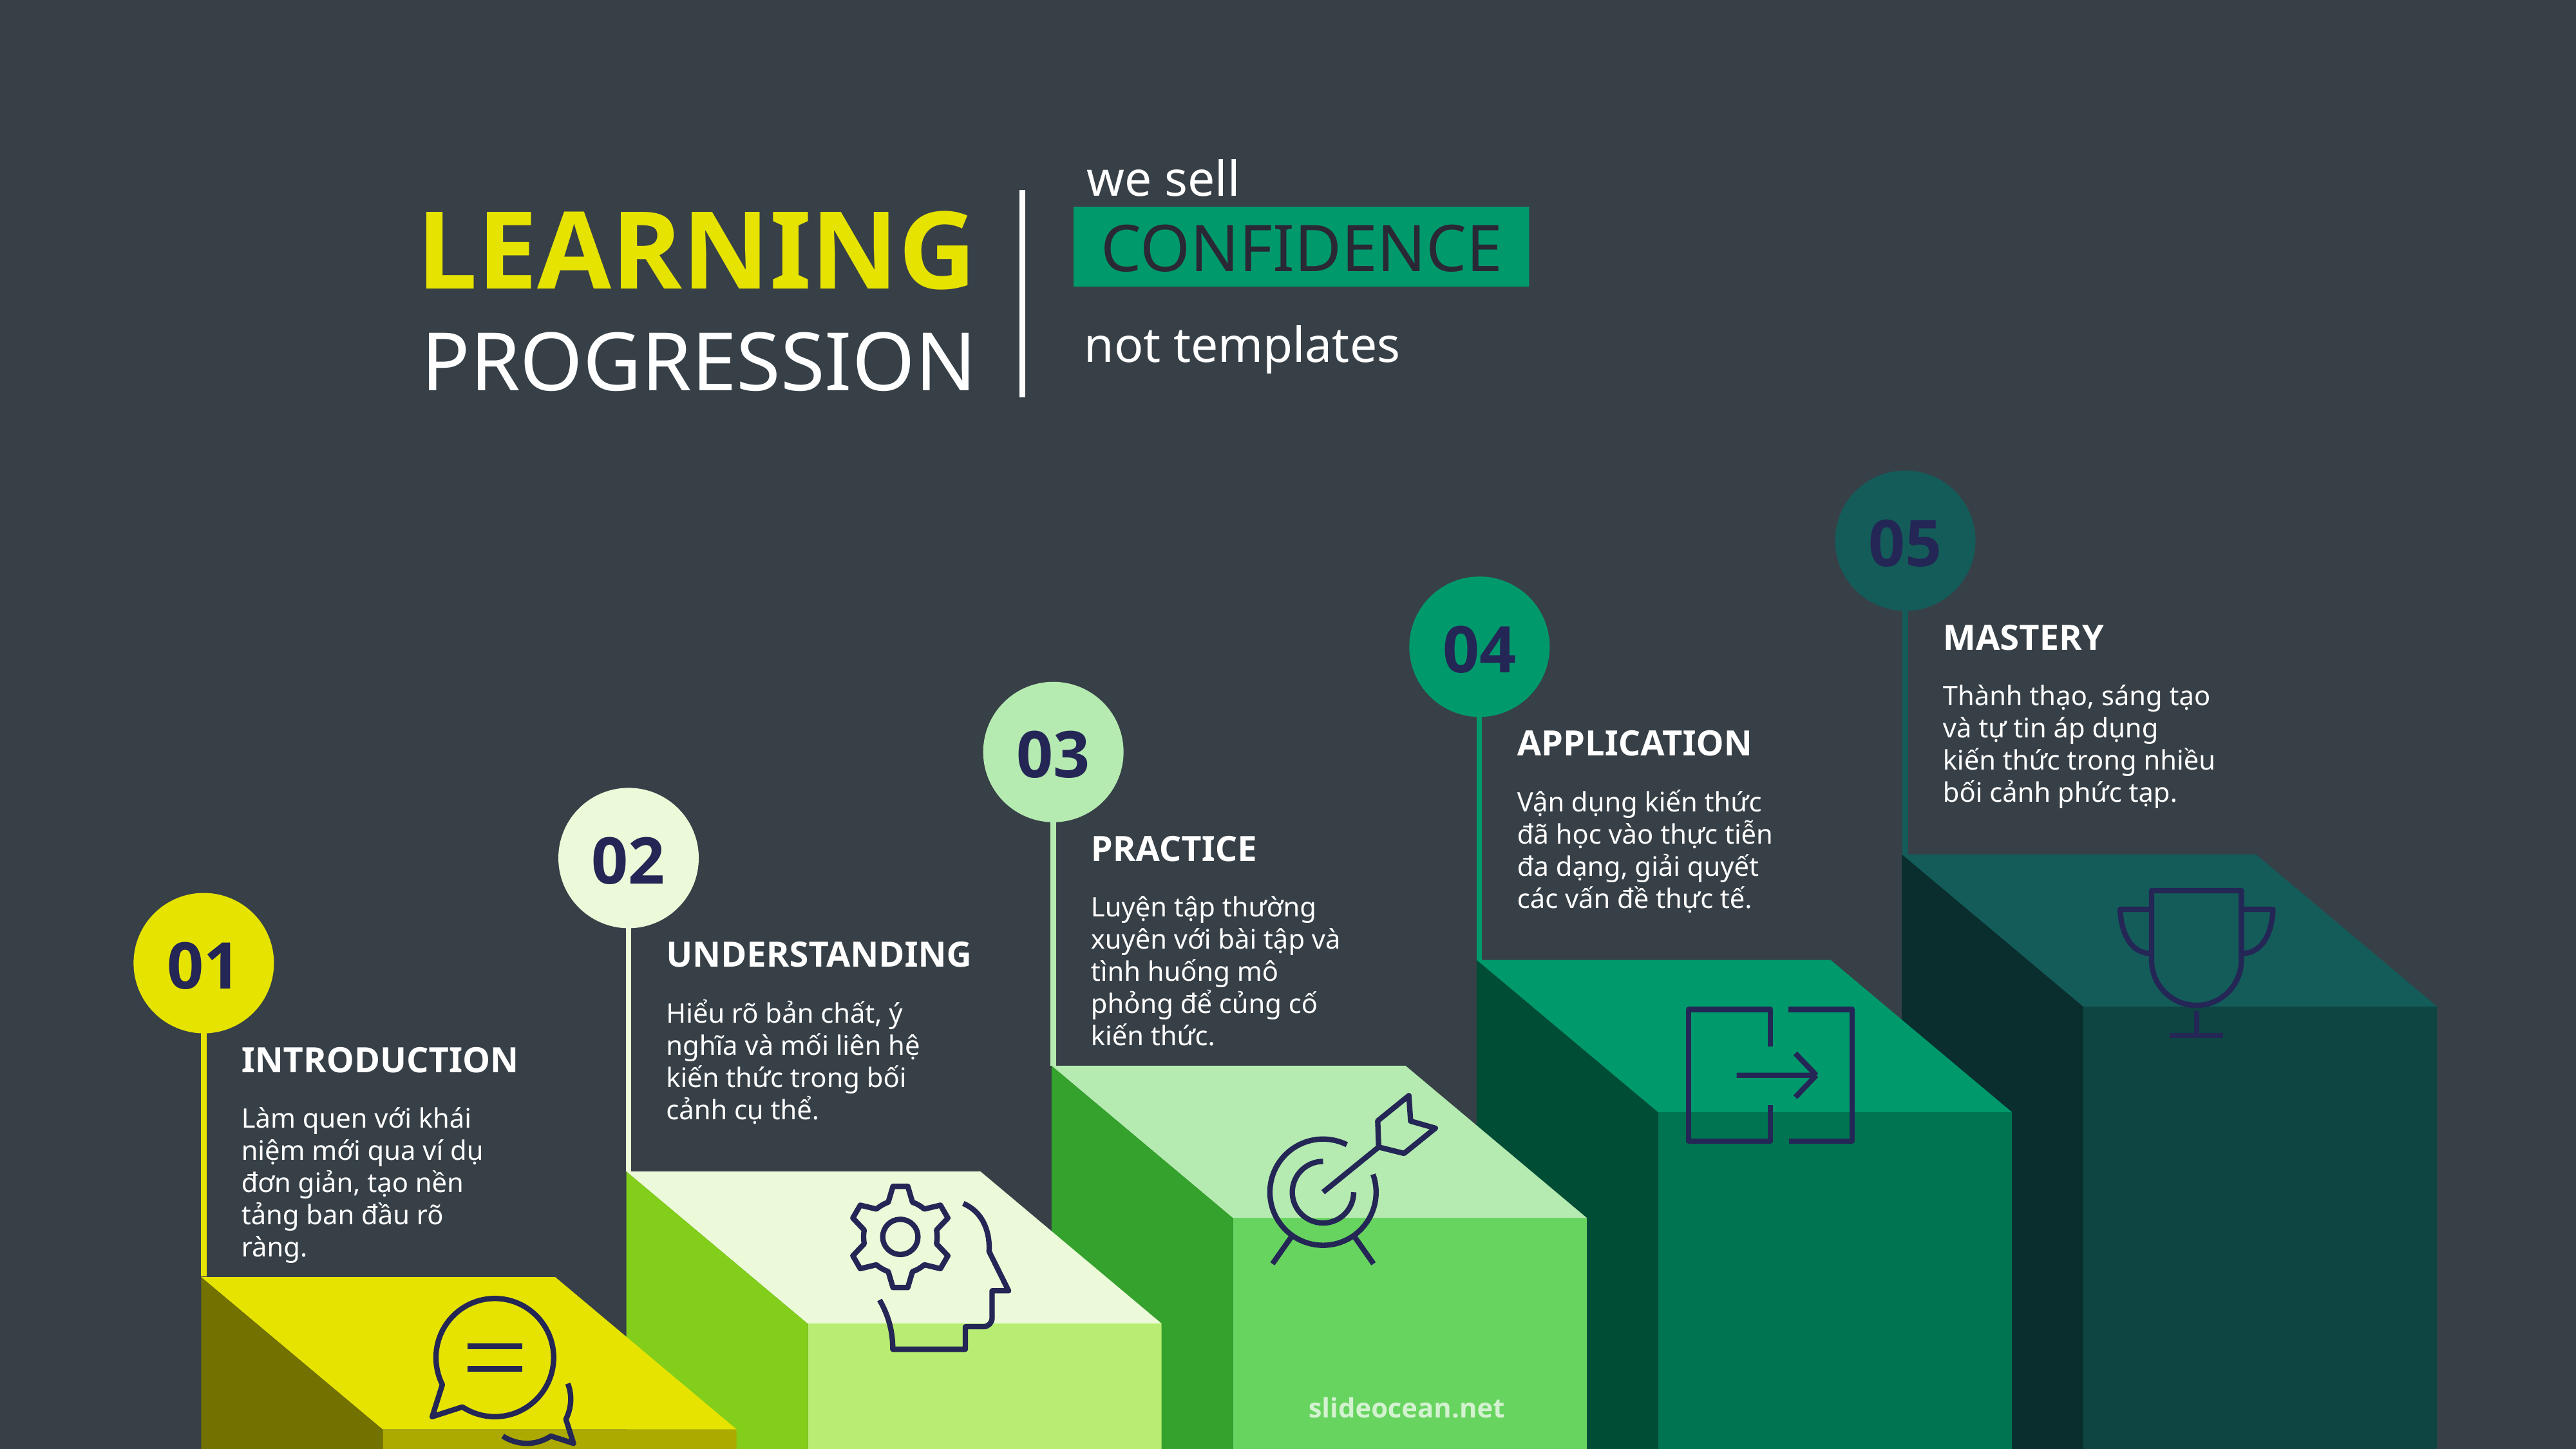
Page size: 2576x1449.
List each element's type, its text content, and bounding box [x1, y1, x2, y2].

text_box LEARNING PROGRESSION [407, 176, 987, 412]
text_box we sell [1077, 143, 1272, 211]
text_box [1522, 206, 1530, 288]
text_box [0, 95, 1023, 474]
text_box Vận dụng kiến thức đã học vào thực tiễn đa dạng, giải quyết các vấn đề thực tế. [1508, 779, 1801, 918]
text_box APPLICATION [1508, 716, 1833, 768]
text_box INTRODUCTION [232, 1032, 557, 1084]
text_box UNDERSTANDING [656, 927, 982, 980]
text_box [1051, 1065, 1587, 1449]
text_box Hiểu rõ bản chất, ý nghĩa và mối liên hệ kiến thức trong bối cảnh cụ thể. [656, 991, 950, 1130]
text_box 02 [557, 786, 700, 929]
text_box Làm quen với khái niệm mới qua ví dụ đơn giản, tạo nền tảng ban đầu rõ ràng. [232, 1096, 526, 1267]
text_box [1901, 854, 2438, 1449]
text_box [1073, 206, 1091, 288]
text_box 04 [1408, 575, 1551, 718]
text_box not templates [1075, 308, 1410, 377]
text_box PRACTICE [1081, 821, 1407, 873]
text_box 05 [1834, 469, 1977, 612]
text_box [1688, 1009, 1853, 1142]
text_box MASTERY [1933, 610, 2259, 662]
text_box Thành thạo, sáng tạo và tự tin áp dụng kiến thức trong nhiều bối cảnh phức tạp. [1933, 674, 2227, 813]
text_box 03 [982, 681, 1125, 824]
text_box Luyện tập thường xuyên với bài tập và tình huống mô phỏng để củng cố kiến thức. [1081, 885, 1375, 1056]
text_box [1476, 960, 2012, 1449]
text_box CONFIDENCE [1091, 202, 1522, 289]
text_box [625, 1171, 1162, 1449]
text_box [200, 1276, 737, 1449]
text_box 01 [132, 891, 275, 1035]
